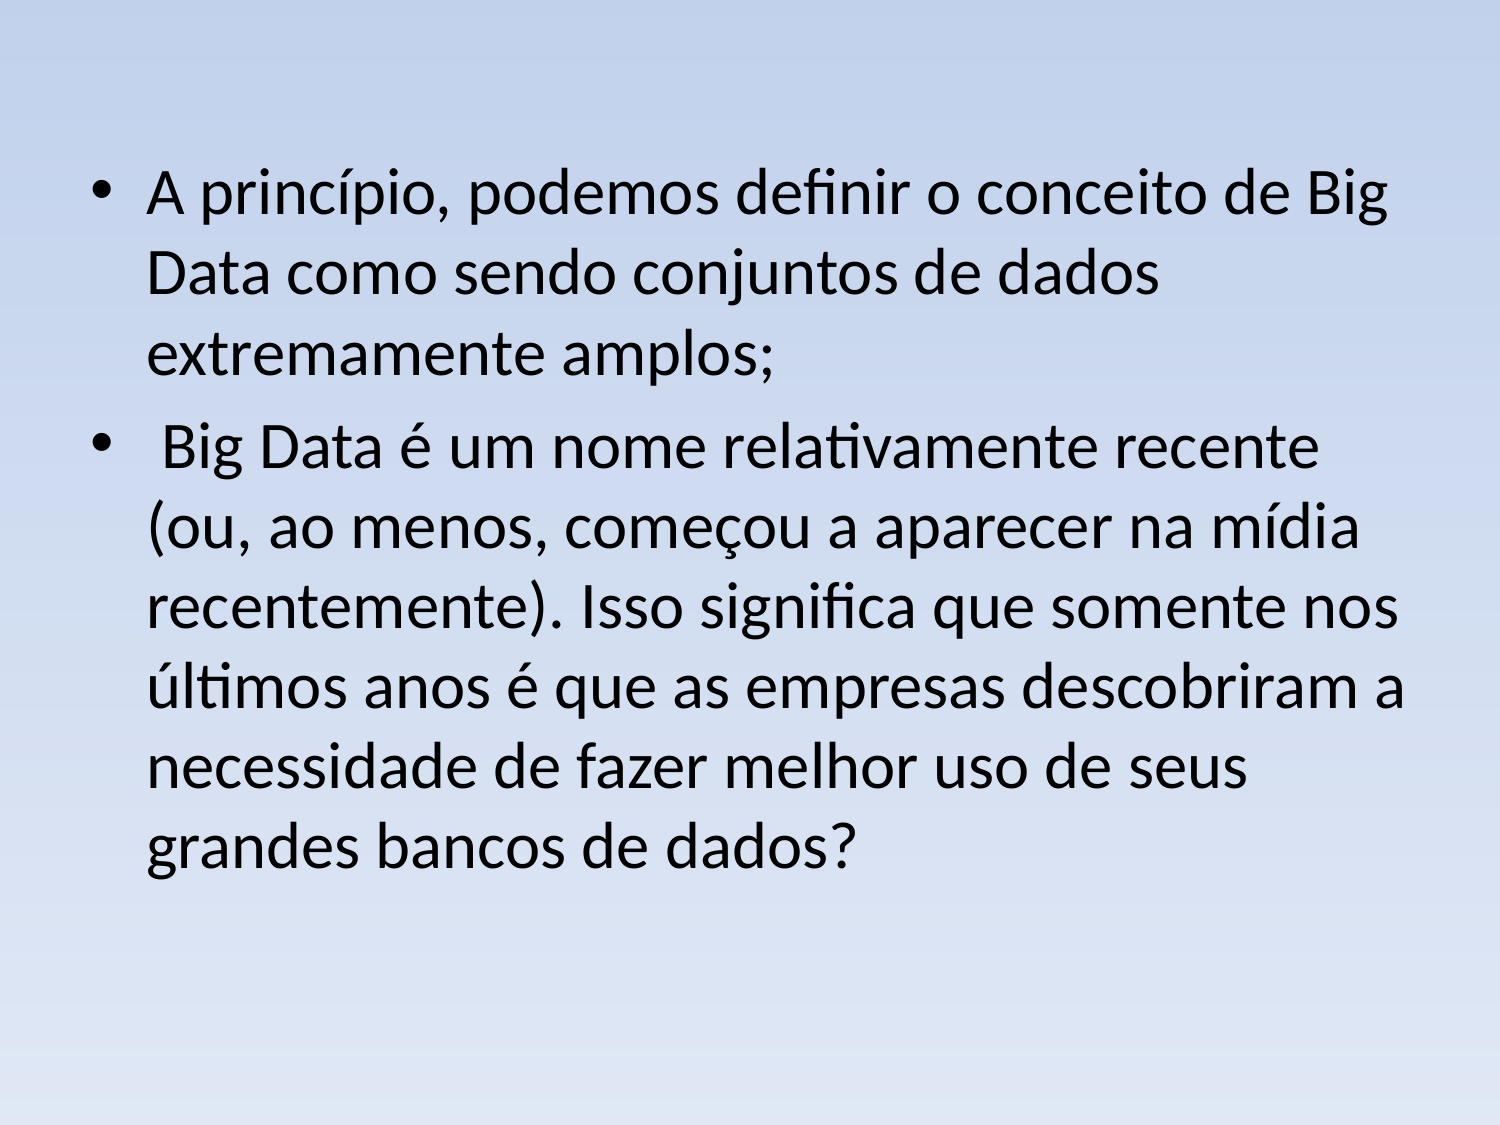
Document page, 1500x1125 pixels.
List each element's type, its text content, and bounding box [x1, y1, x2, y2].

list A princípio, podemos definir o conceito de Big Data como sendo conjuntos de dados extremamente amplos; Big Data é um nome relativamente recente (ou, ao menos, começou a aparecer na mídia recentemente). Isso significa que somente nos últimos anos é que as empresas descobriram a necessidade de fazer melhor uso de seus grandes bancos de dados? [75, 140, 1425, 1005]
